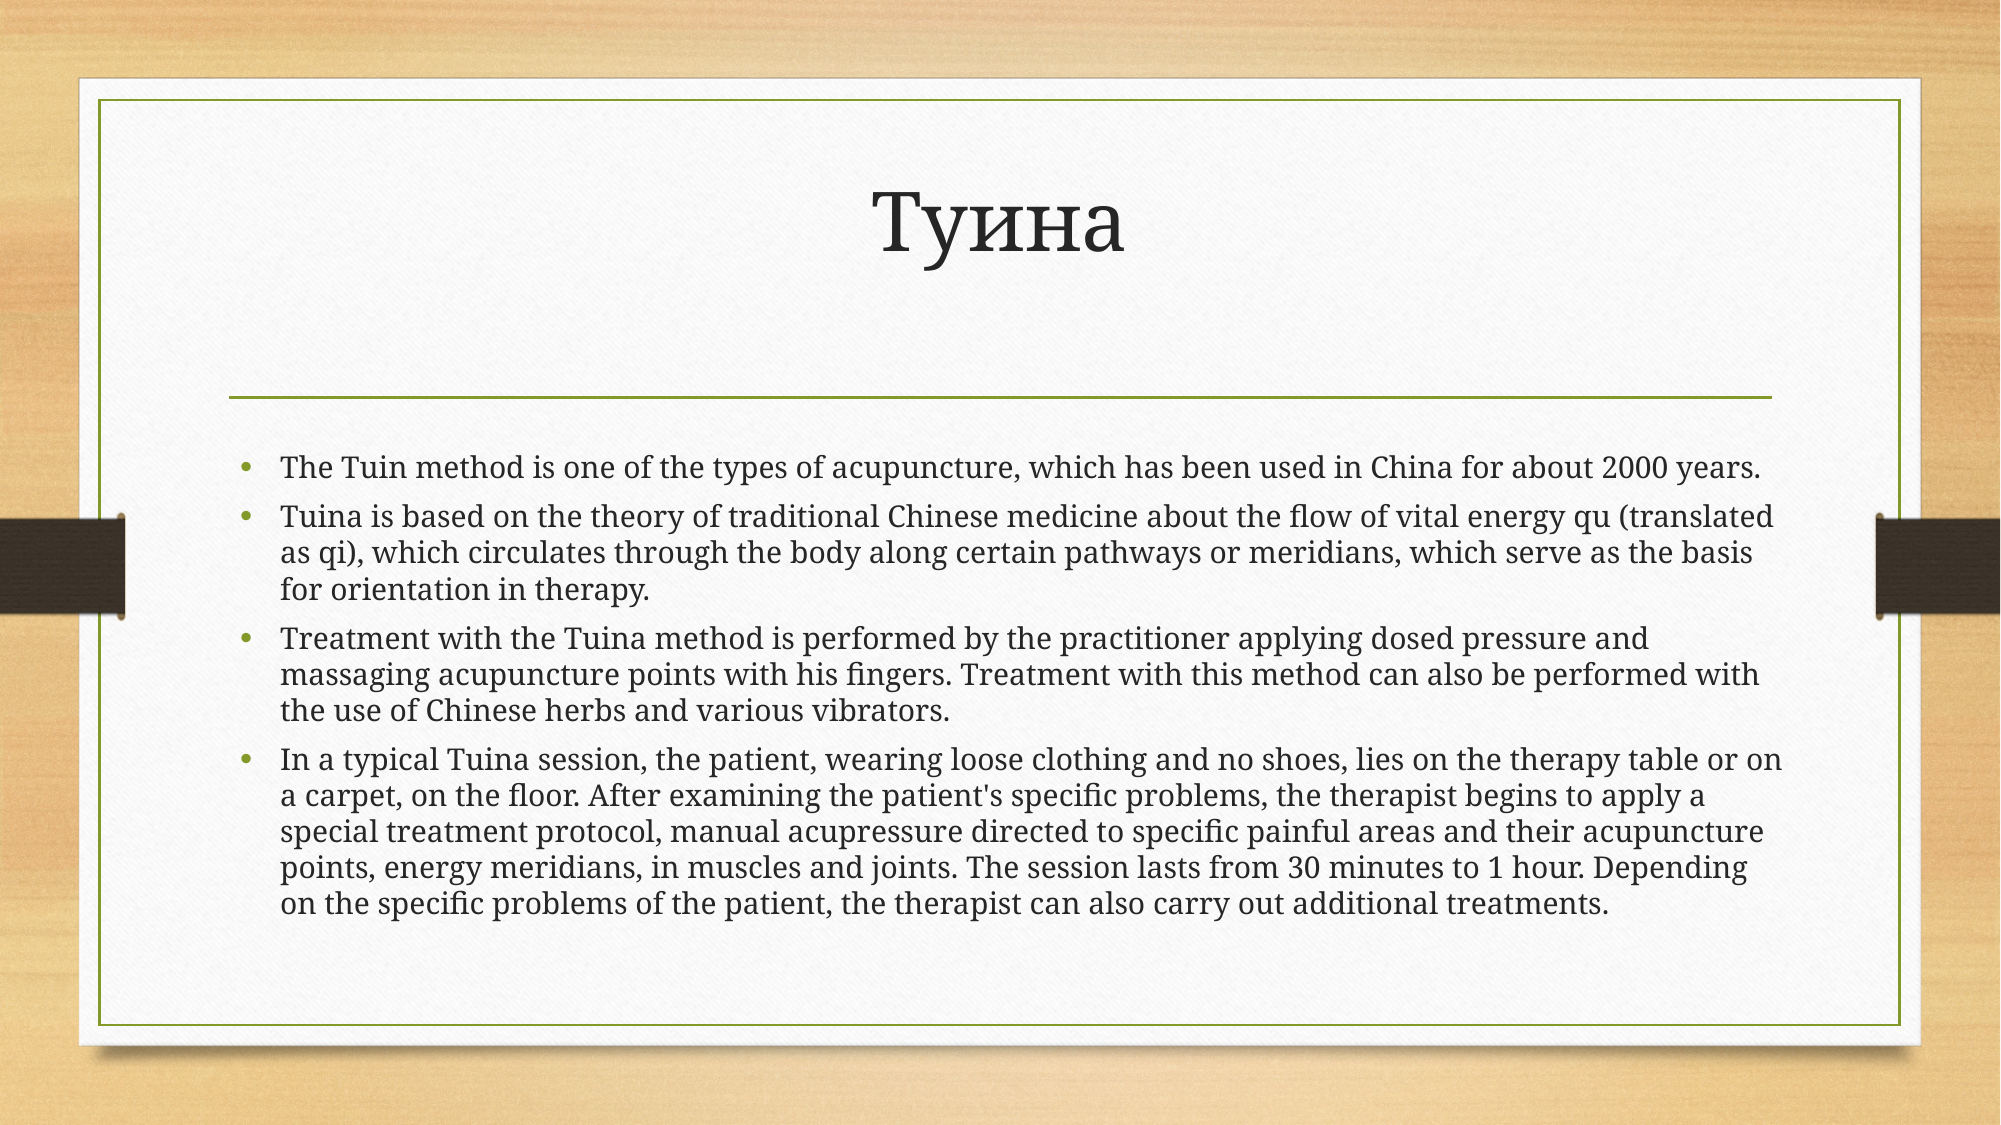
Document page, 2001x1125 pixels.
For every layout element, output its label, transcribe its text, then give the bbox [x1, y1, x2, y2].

list The Tuin method is one of the types of acupuncture, which has been used in China for about 2000 years. Tuina is based on the theory of traditional Chinese medicine about the flow of vital energy qu (translated as qi), which circulates through the body along certain pathways or meridians, which serve as the basis for orientation in therapy. Treatment with the Tuina method is performed by the practitioner applying dosed pressure and massaging acupuncture points with his fingers. Treatment with this method can also be performed with the use of Chinese herbs and various vibrators. In a typical Tuina session, the patient, wearing loose clothing and no shoes, lies on the therapy table or on a carpet, on the floor. After examining the patient's specific problems, the therapist begins to apply a special treatment protocol, manual acupressure directed to specific painful areas and their acupuncture points, energy meridians, in muscles and joints. The session lasts from 30 minutes to 1 hour. Depending on the specific problems of the patient, the therapist can also carry out additional treatments. [225, 391, 1800, 998]
picture [0, 0, 2001, 1125]
title Туина [212, 161, 1788, 375]
